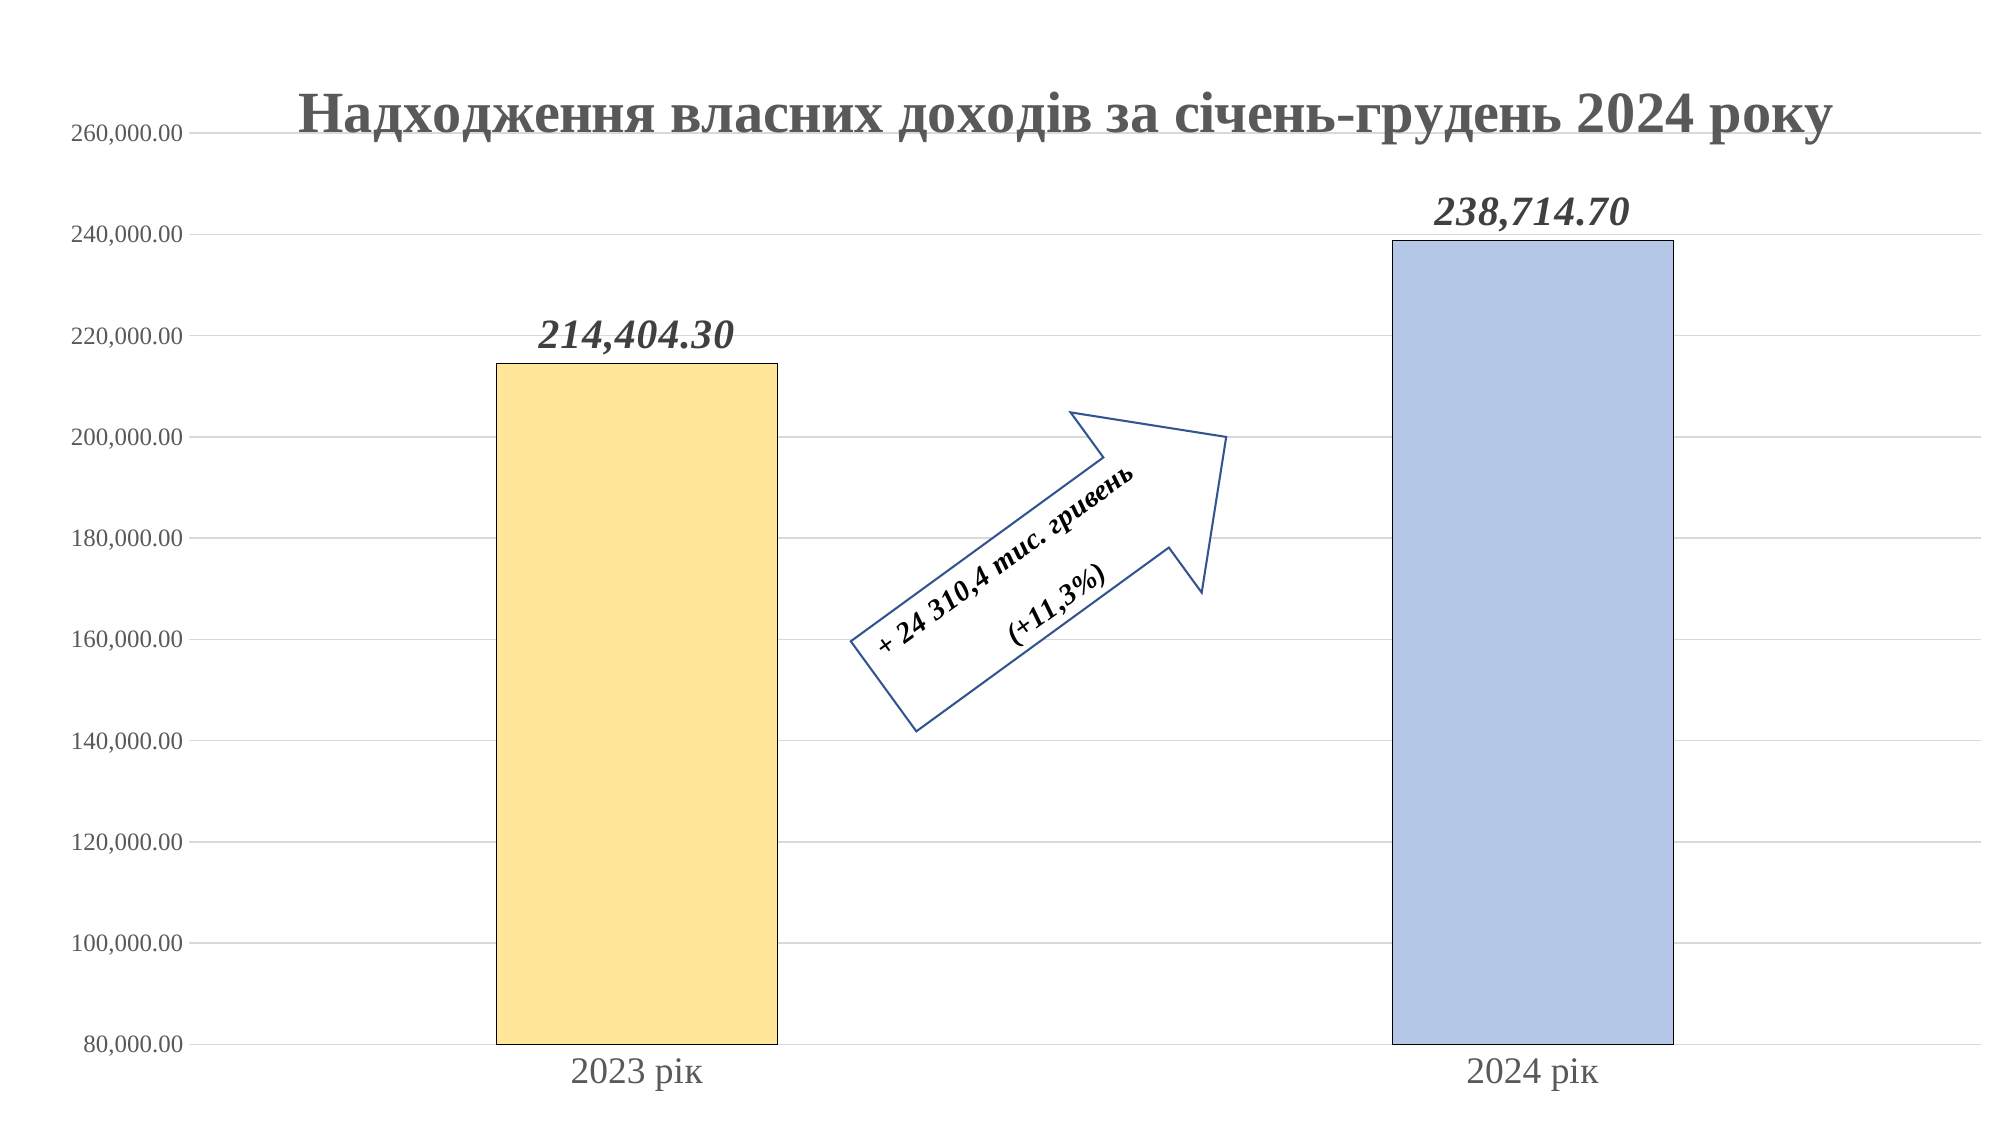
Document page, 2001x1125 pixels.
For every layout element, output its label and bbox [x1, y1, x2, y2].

chart [18, 12, 1982, 1114]
